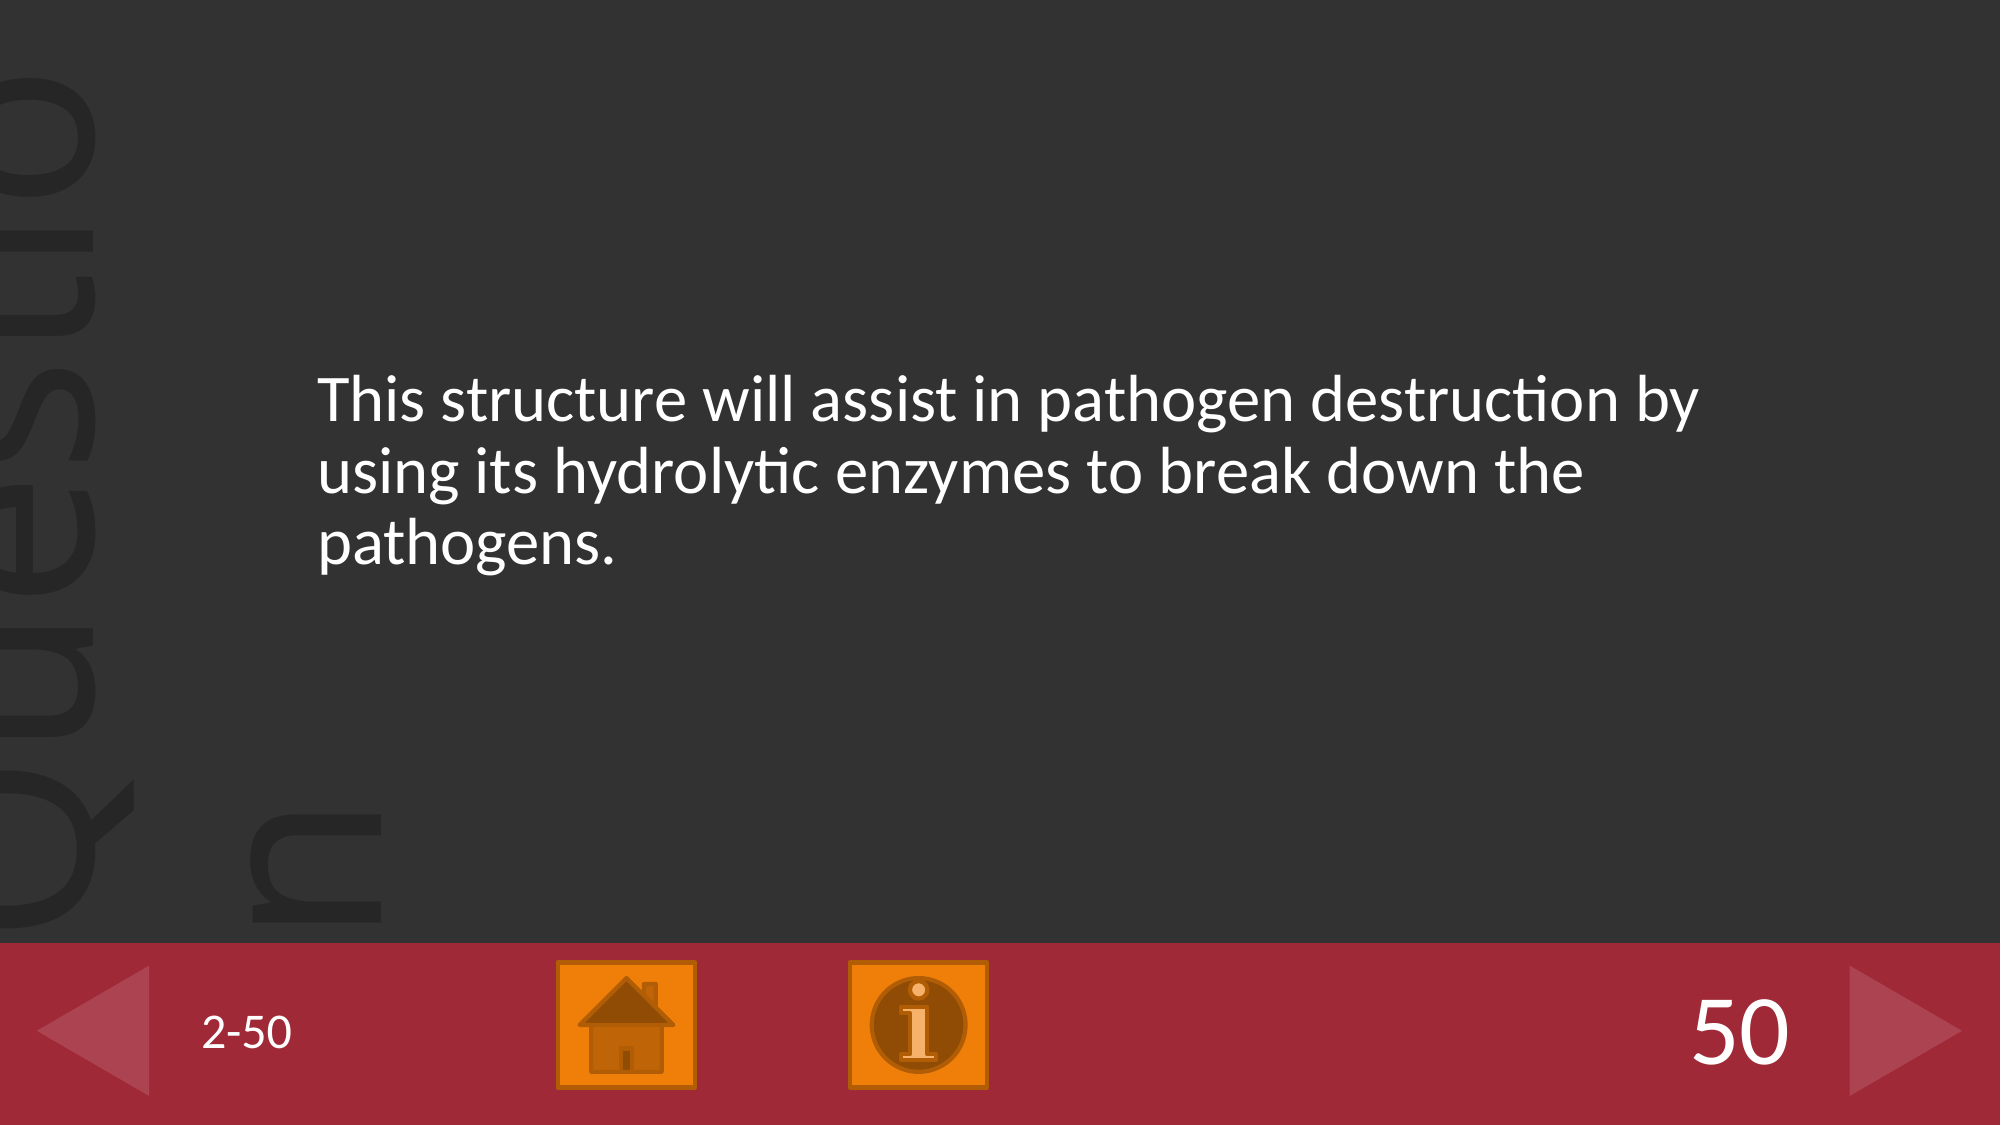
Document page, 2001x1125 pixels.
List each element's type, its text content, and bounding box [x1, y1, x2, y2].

list 50 [1494, 967, 1806, 1097]
text_box [556, 960, 697, 1090]
title 2-50 [185, 967, 1494, 1097]
list This structure will assist in pathogen destruction by using its hydrolytic enzymes to break down the pathogens. [302, 307, 1760, 636]
text_box [848, 960, 989, 1090]
